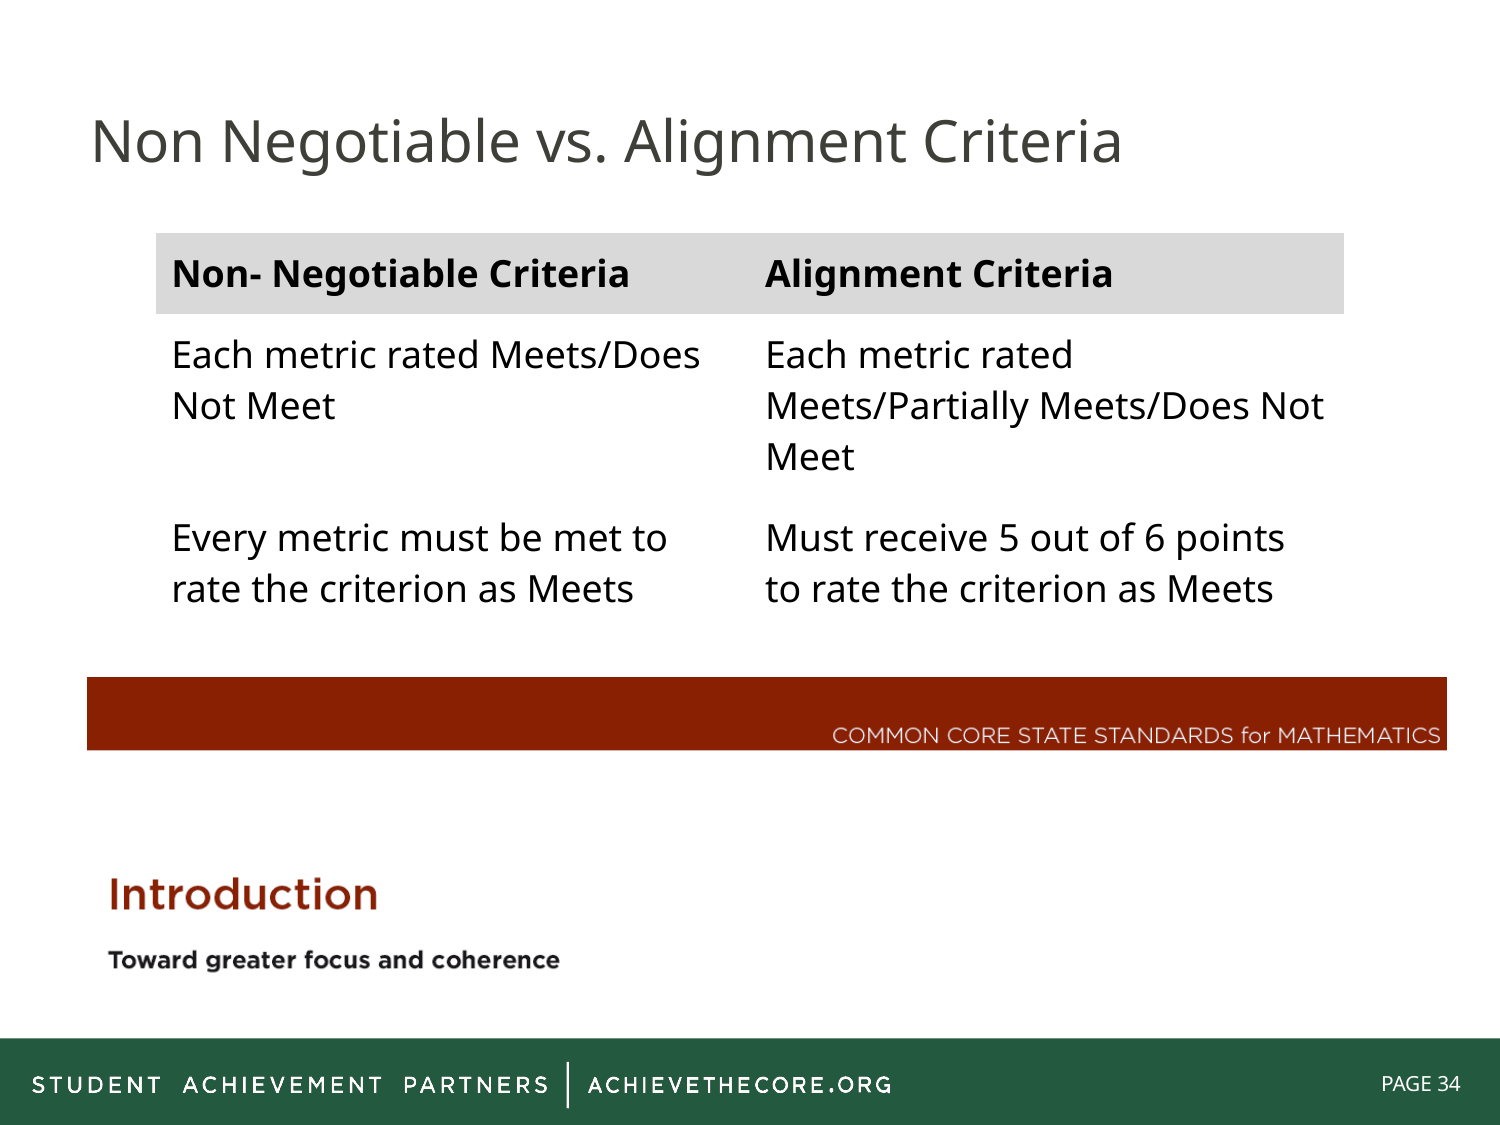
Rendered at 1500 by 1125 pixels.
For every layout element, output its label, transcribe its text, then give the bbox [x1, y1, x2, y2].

table_cell Every metric must be met to rate the criterion as Meets [156, 497, 750, 629]
table_cell Each metric rated Meets/Does Not Meet [156, 314, 750, 497]
table_header Alignment Criteria [750, 233, 1344, 314]
table_cell Must receive 5 out of 6 points to rate the criterion as Meets [750, 497, 1344, 629]
title Non Negotiable vs. Alignment Criteria [75, 45, 1425, 233]
table_cell Each metric rated Meets/Partially Meets/Does Not Meet [750, 314, 1344, 497]
picture [12, 1055, 911, 1112]
picture [87, 677, 1448, 988]
table_header Non- Negotiable Criteria [156, 233, 750, 314]
